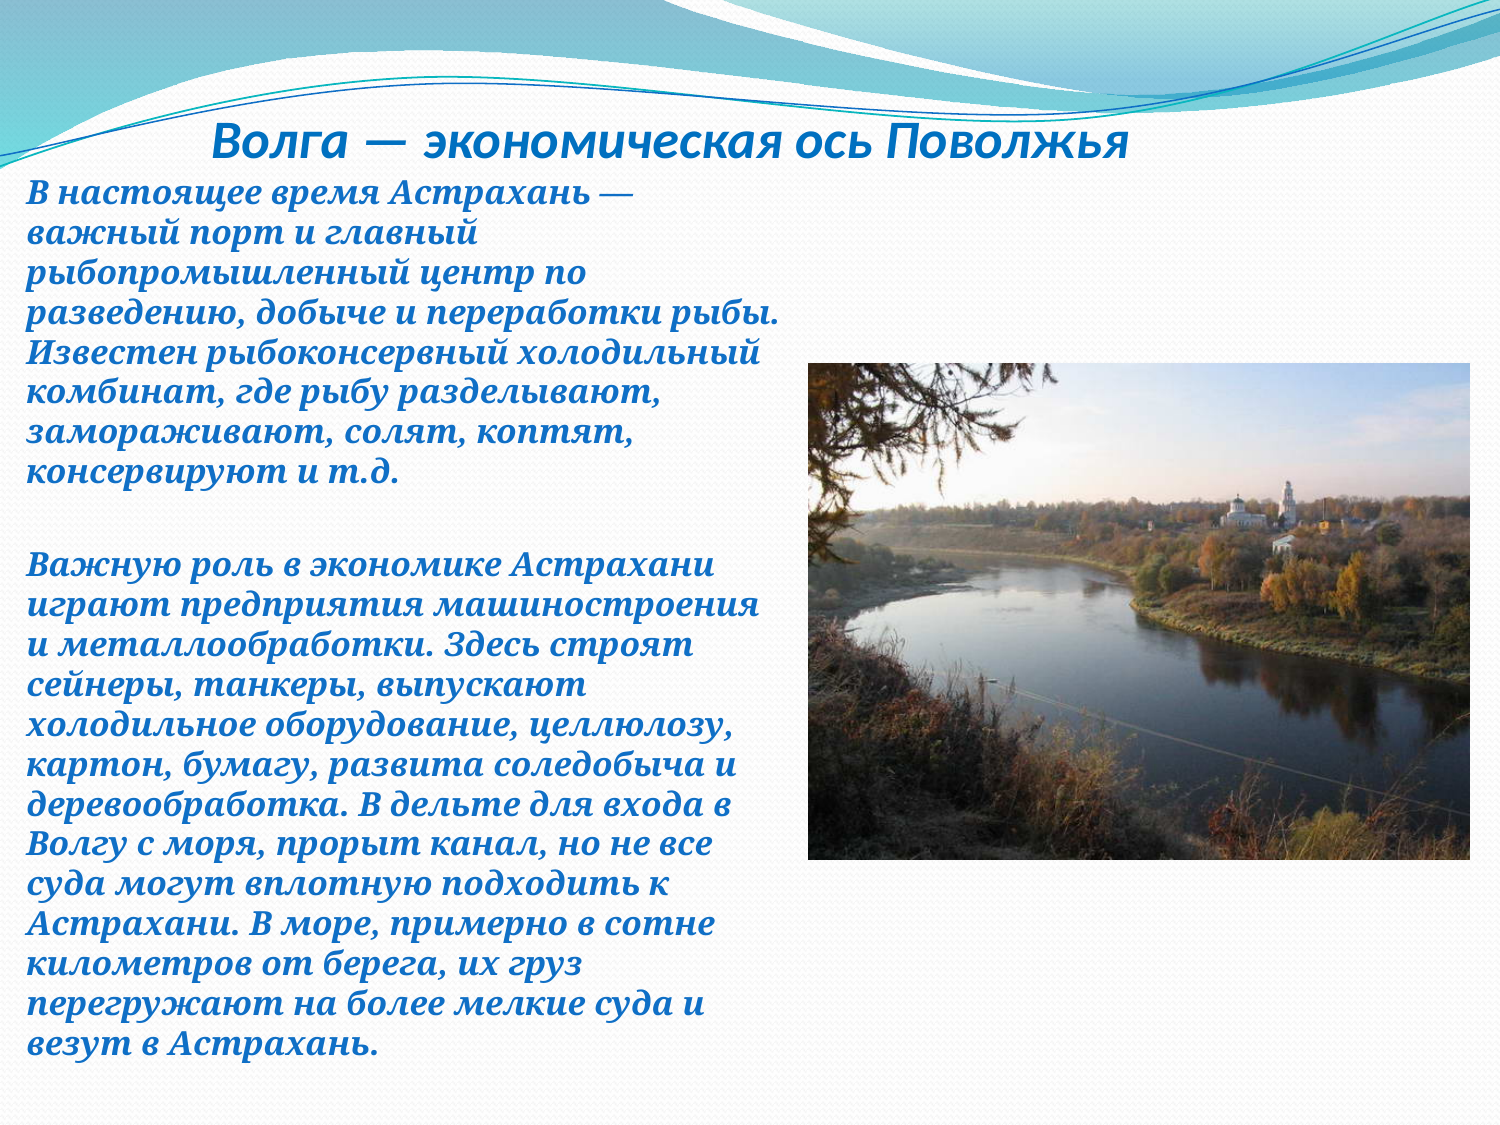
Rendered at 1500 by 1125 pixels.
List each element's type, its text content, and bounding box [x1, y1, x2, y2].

title Волга — экономическая ось Поволжья [210, 93, 1247, 170]
list В настоящее время Астрахань — важный порт и главный рыбопромышленный центр по разведению, добыче и переработки рыбы. Известен рыбоконсервный холодильный комбинат, где рыбу разделывают, замораживают, солят, коптят, консервируют и т.д. Важную роль в экономике Астрахани играют предприятия машиностроения и металлообработки. Здесь строят сейнеры, танкеры, выпускают холодильное оборудование, целлюлозу, картон, бумагу, развита соледобыча и деревообработка. В дельте для входа в Волгу с моря, прорыт канал, но не все суда могут вплотную подходить к Астрахани. В море, примерно в сотне километров от берега, их груз перегружают на более мелкие суда и везут в Астрахань. [23, 164, 786, 1090]
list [808, 362, 1471, 860]
